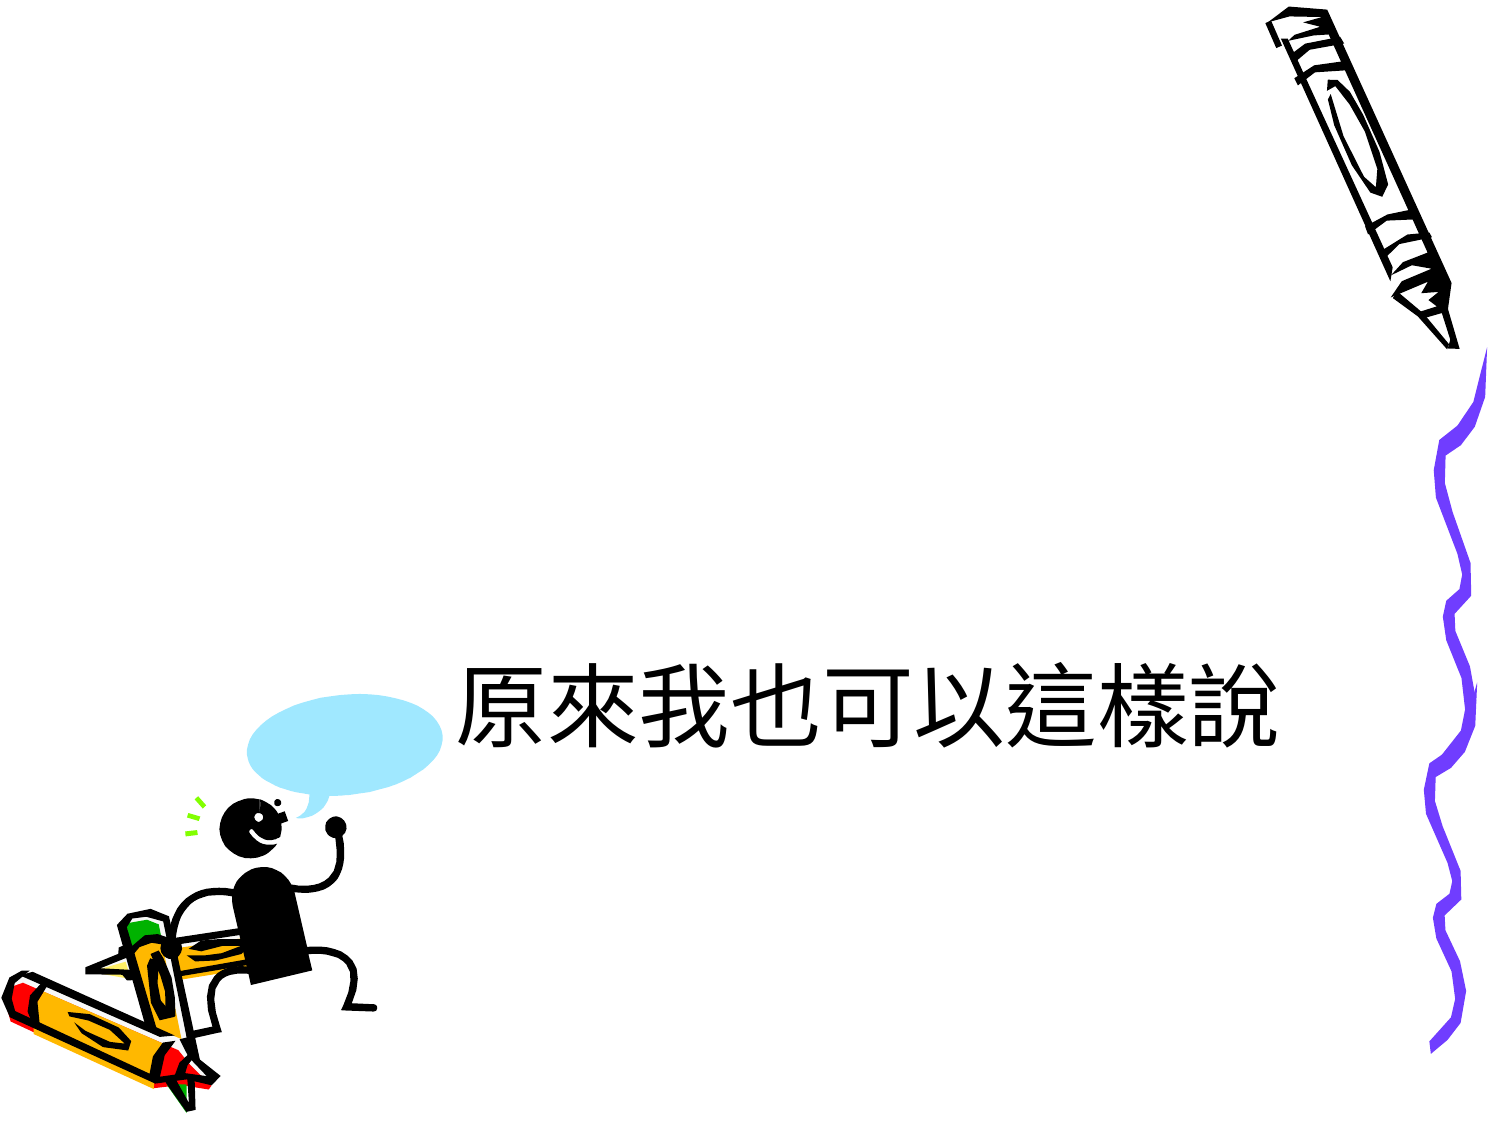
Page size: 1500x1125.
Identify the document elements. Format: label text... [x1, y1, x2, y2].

title 原來我也可以這樣說 [304, 503, 1432, 767]
picture [159, 689, 446, 1040]
